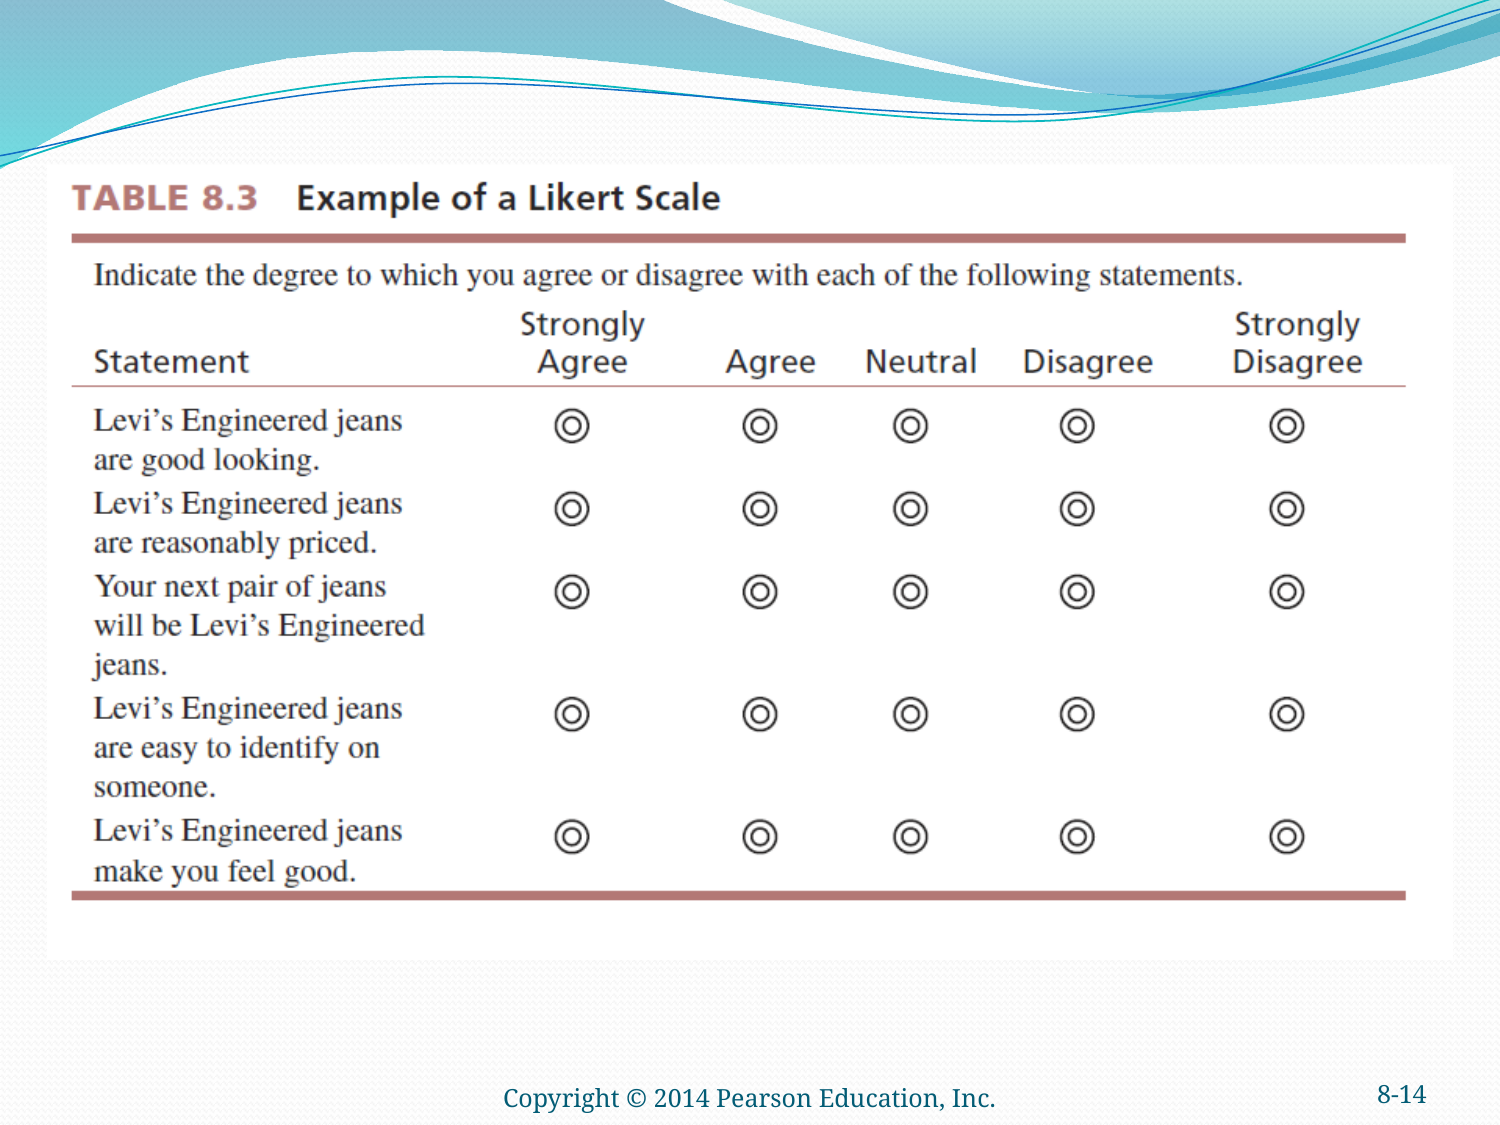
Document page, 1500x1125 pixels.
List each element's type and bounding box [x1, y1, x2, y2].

picture [47, 165, 1453, 960]
